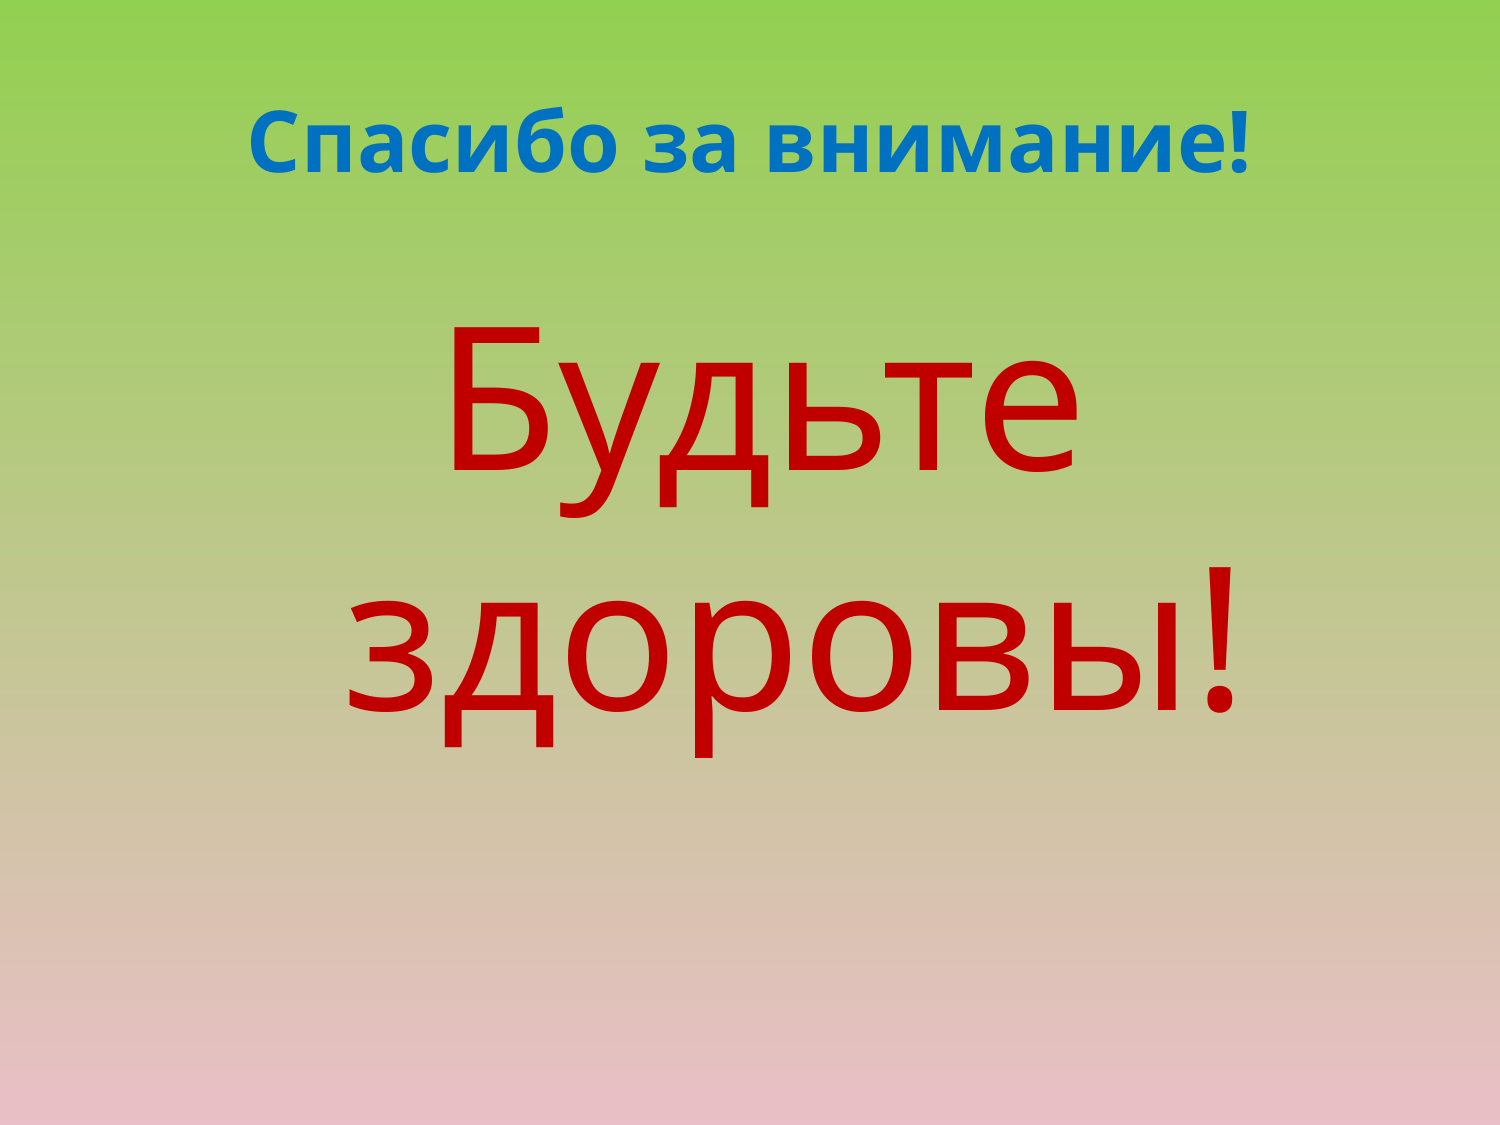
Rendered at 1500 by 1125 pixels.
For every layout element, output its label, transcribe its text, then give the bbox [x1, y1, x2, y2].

list Будьте здоровы! [75, 262, 1425, 1035]
title Спасибо за внимание! [75, 45, 1425, 233]
